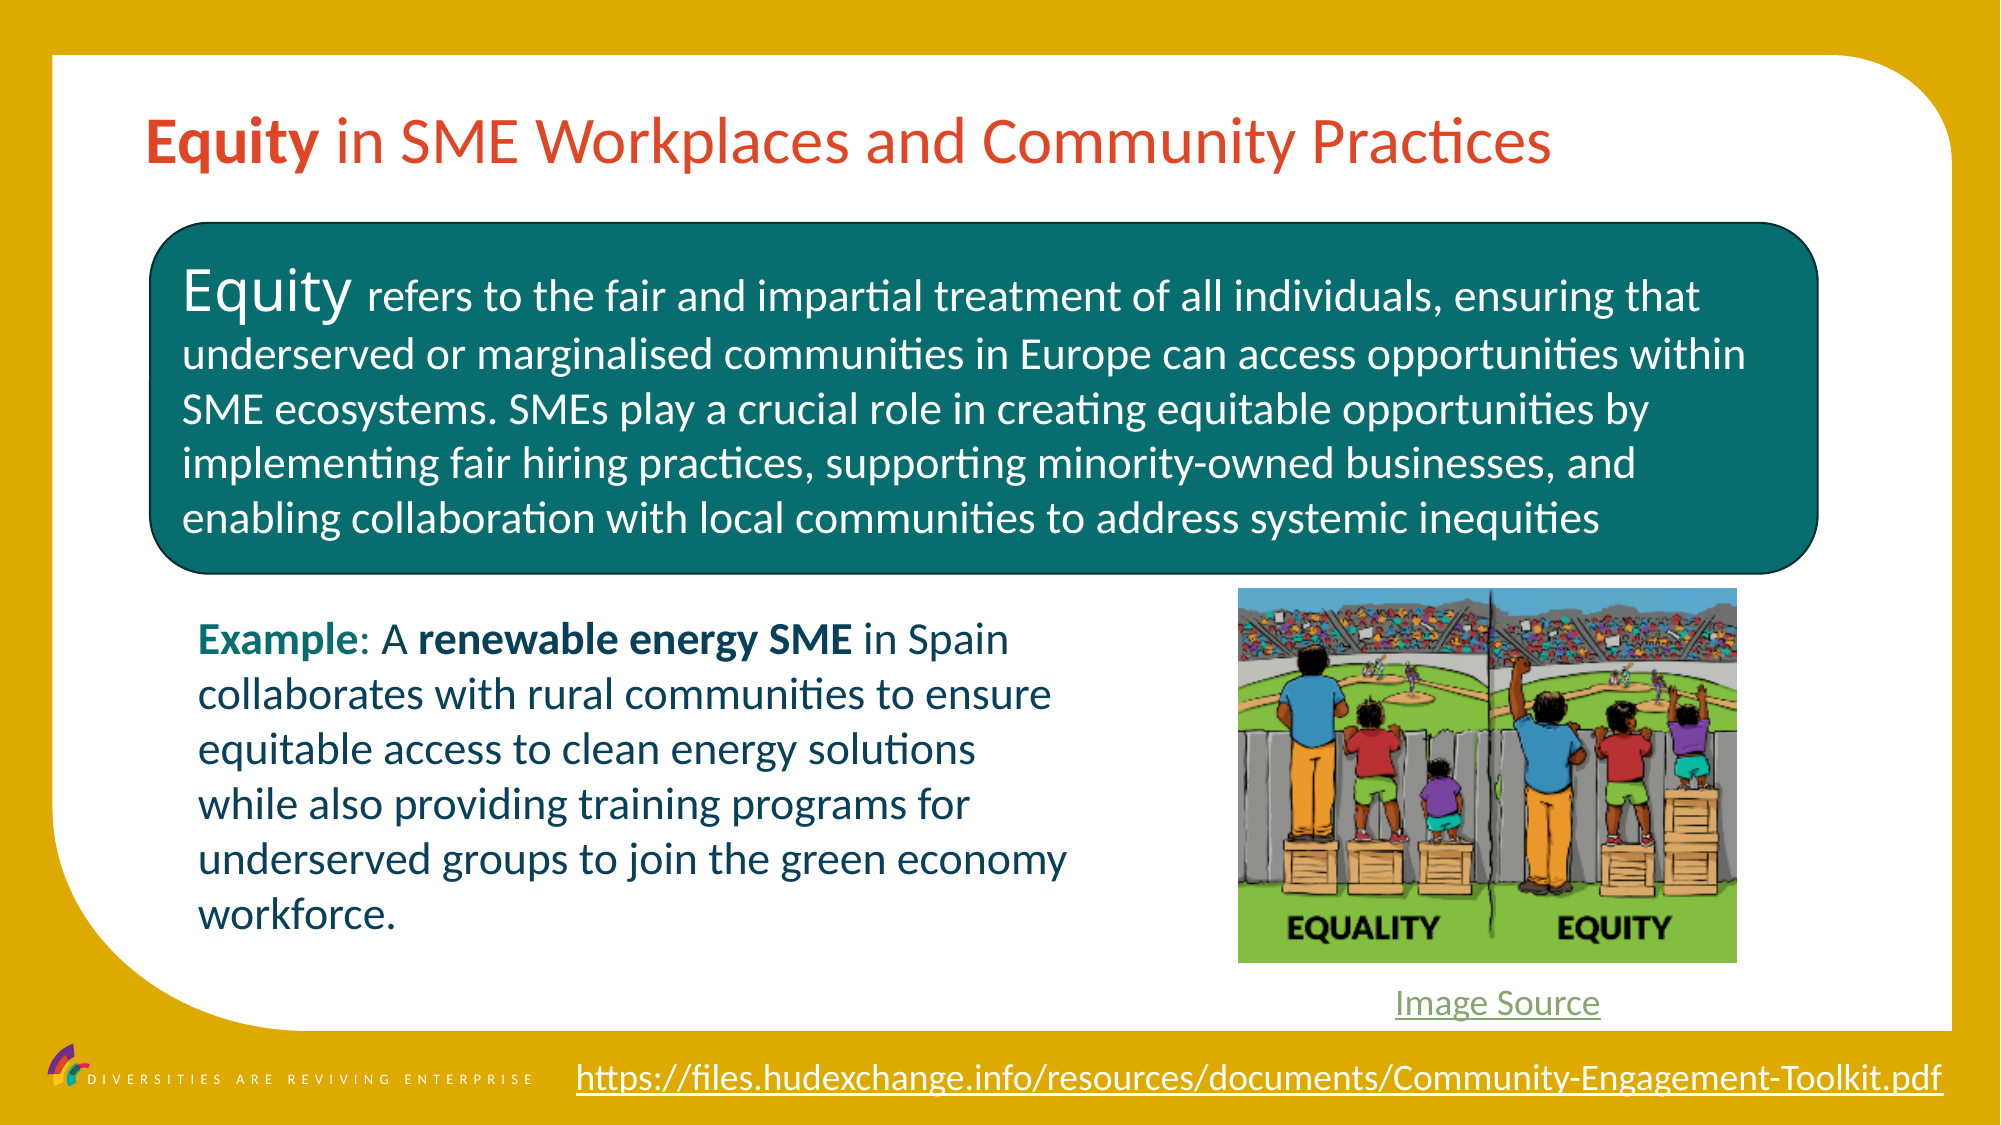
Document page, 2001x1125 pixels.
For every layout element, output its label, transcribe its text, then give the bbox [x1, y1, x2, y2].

text_box https://files.hudexchange.info/resources/documents/Community-Engagement-Toolkit.pdf [560, 1045, 2000, 1106]
list Equity in SME Workplaces and Community Practices [130, 98, 1869, 231]
picture [1238, 588, 1737, 963]
text_box Equity refers to the fair and impartial treatment of all individuals, ensuring that underserved or marginalised communities in Europe can access opportunities within SME ecosystems. SMEs play a crucial role in creating equitable opportunities by implementing fair hiring practices, supporting minority-owned businesses, and enabling collaboration with local communities to address systemic inequities [148, 221, 1819, 575]
text_box Image Source [1285, 970, 1711, 1031]
text_box Example: A renewable energy SME in Spain collaborates with rural communities to ensure equitable access to clean energy solutions while also providing training programs for underserved groups to join the green economy workforce. [183, 601, 1084, 946]
